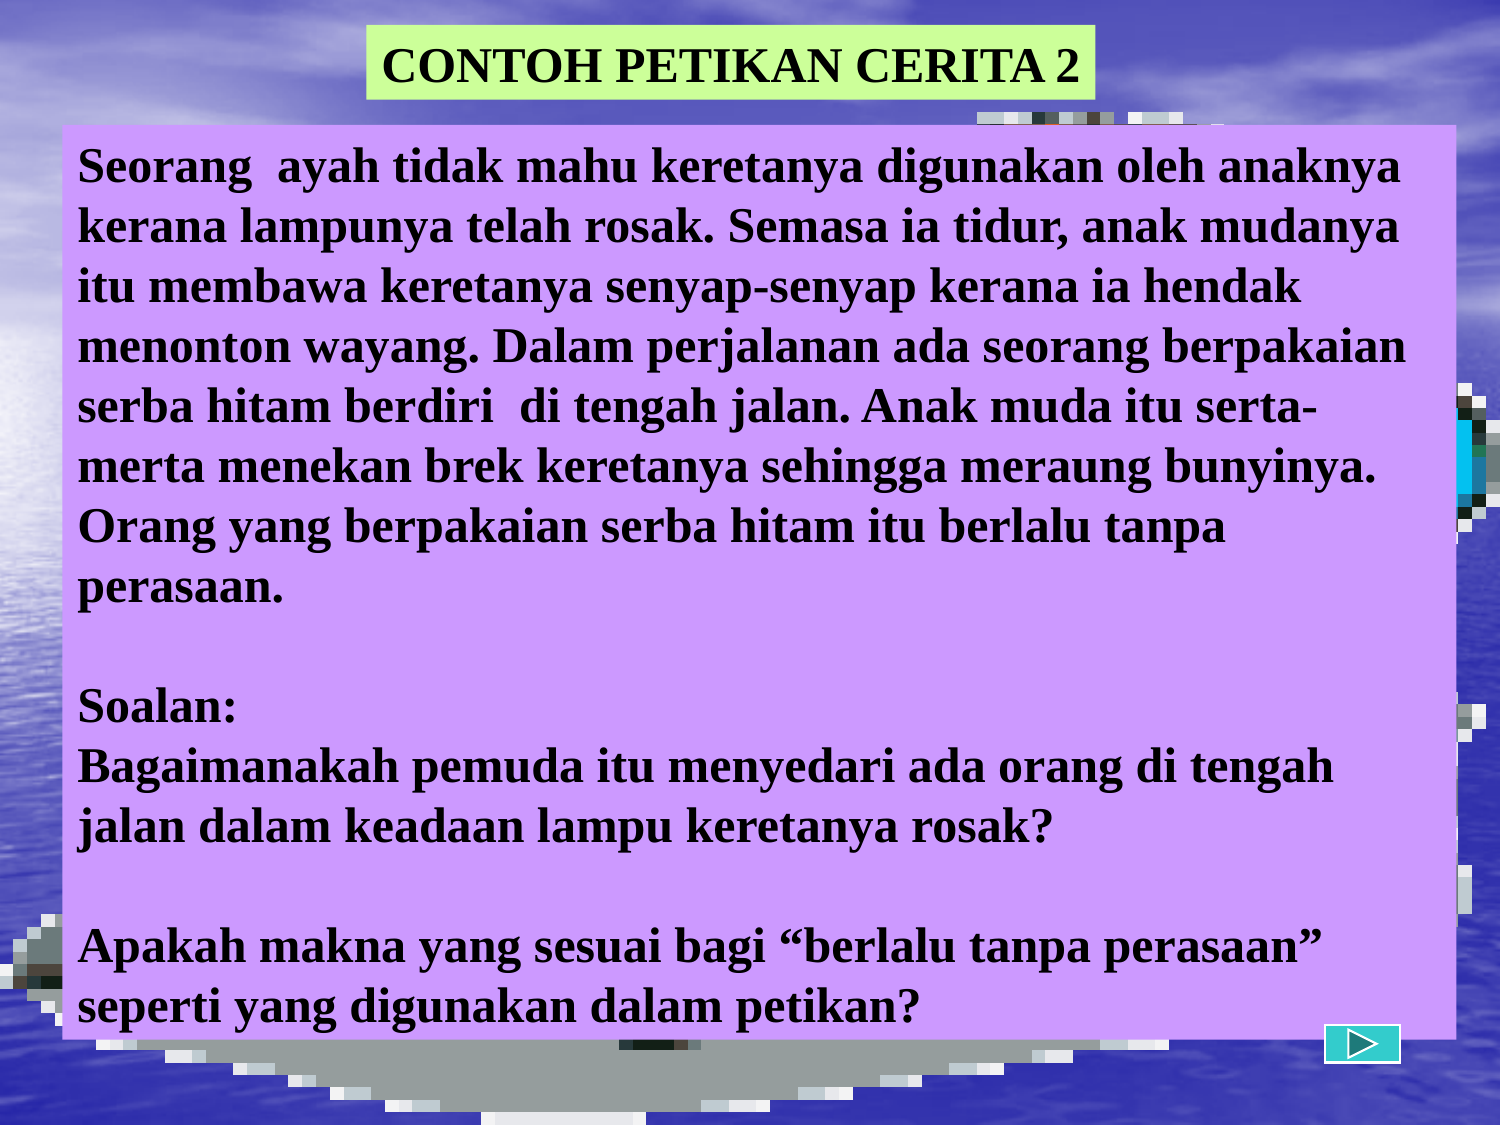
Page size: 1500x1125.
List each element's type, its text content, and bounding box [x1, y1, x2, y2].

text_box CONTOH PETIKAN CERITA 2 [366, 24, 1096, 100]
picture [0, 112, 1500, 1125]
